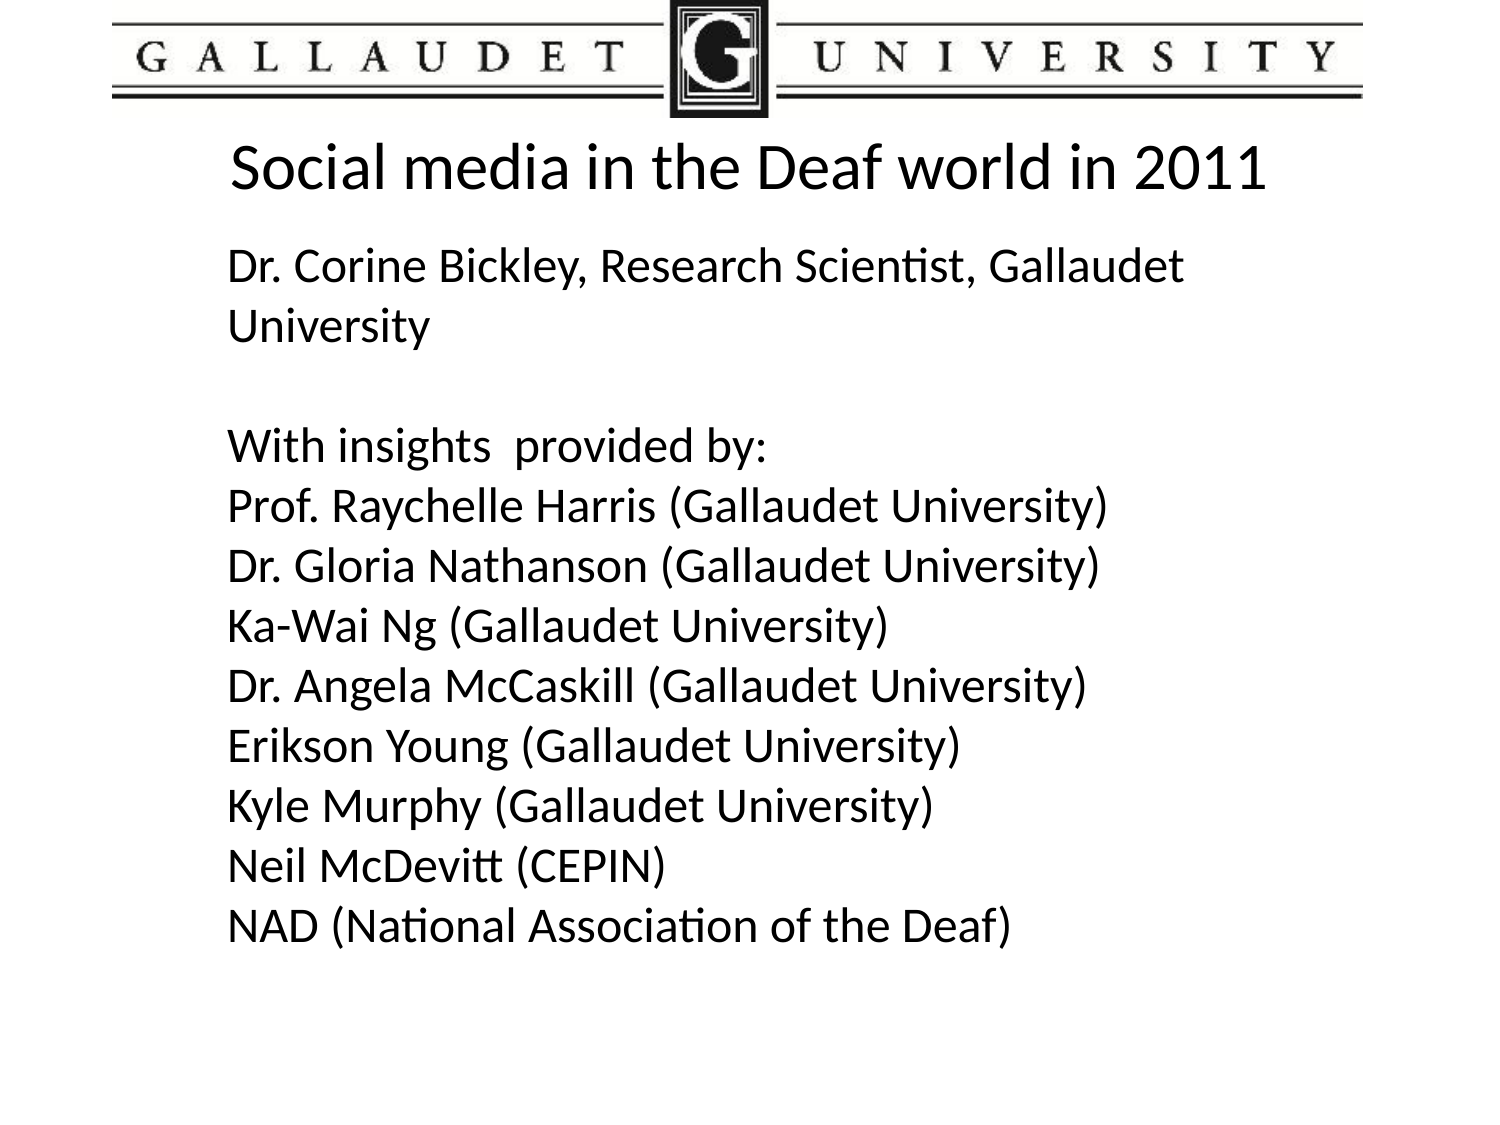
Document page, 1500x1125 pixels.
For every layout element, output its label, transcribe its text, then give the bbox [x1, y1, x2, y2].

title Social media in the Deaf world in 2011 [75, 112, 1425, 213]
picture [112, 0, 1363, 118]
text_box Dr. Corine Bickley, Research Scientist, Gallaudet University With insights provided by: Prof. Raychelle Harris (Gallaudet University) Dr. Gloria Nathanson (Gallaudet University) Ka-Wai Ng (Gallaudet University) Dr. Angela McCaskill (Gallaudet University) Erikson Young (Gallaudet University) Kyle Murphy (Gallaudet University) Neil McDevitt (CEPIN) NAD (National Association of the Deaf) [212, 224, 1250, 1005]
